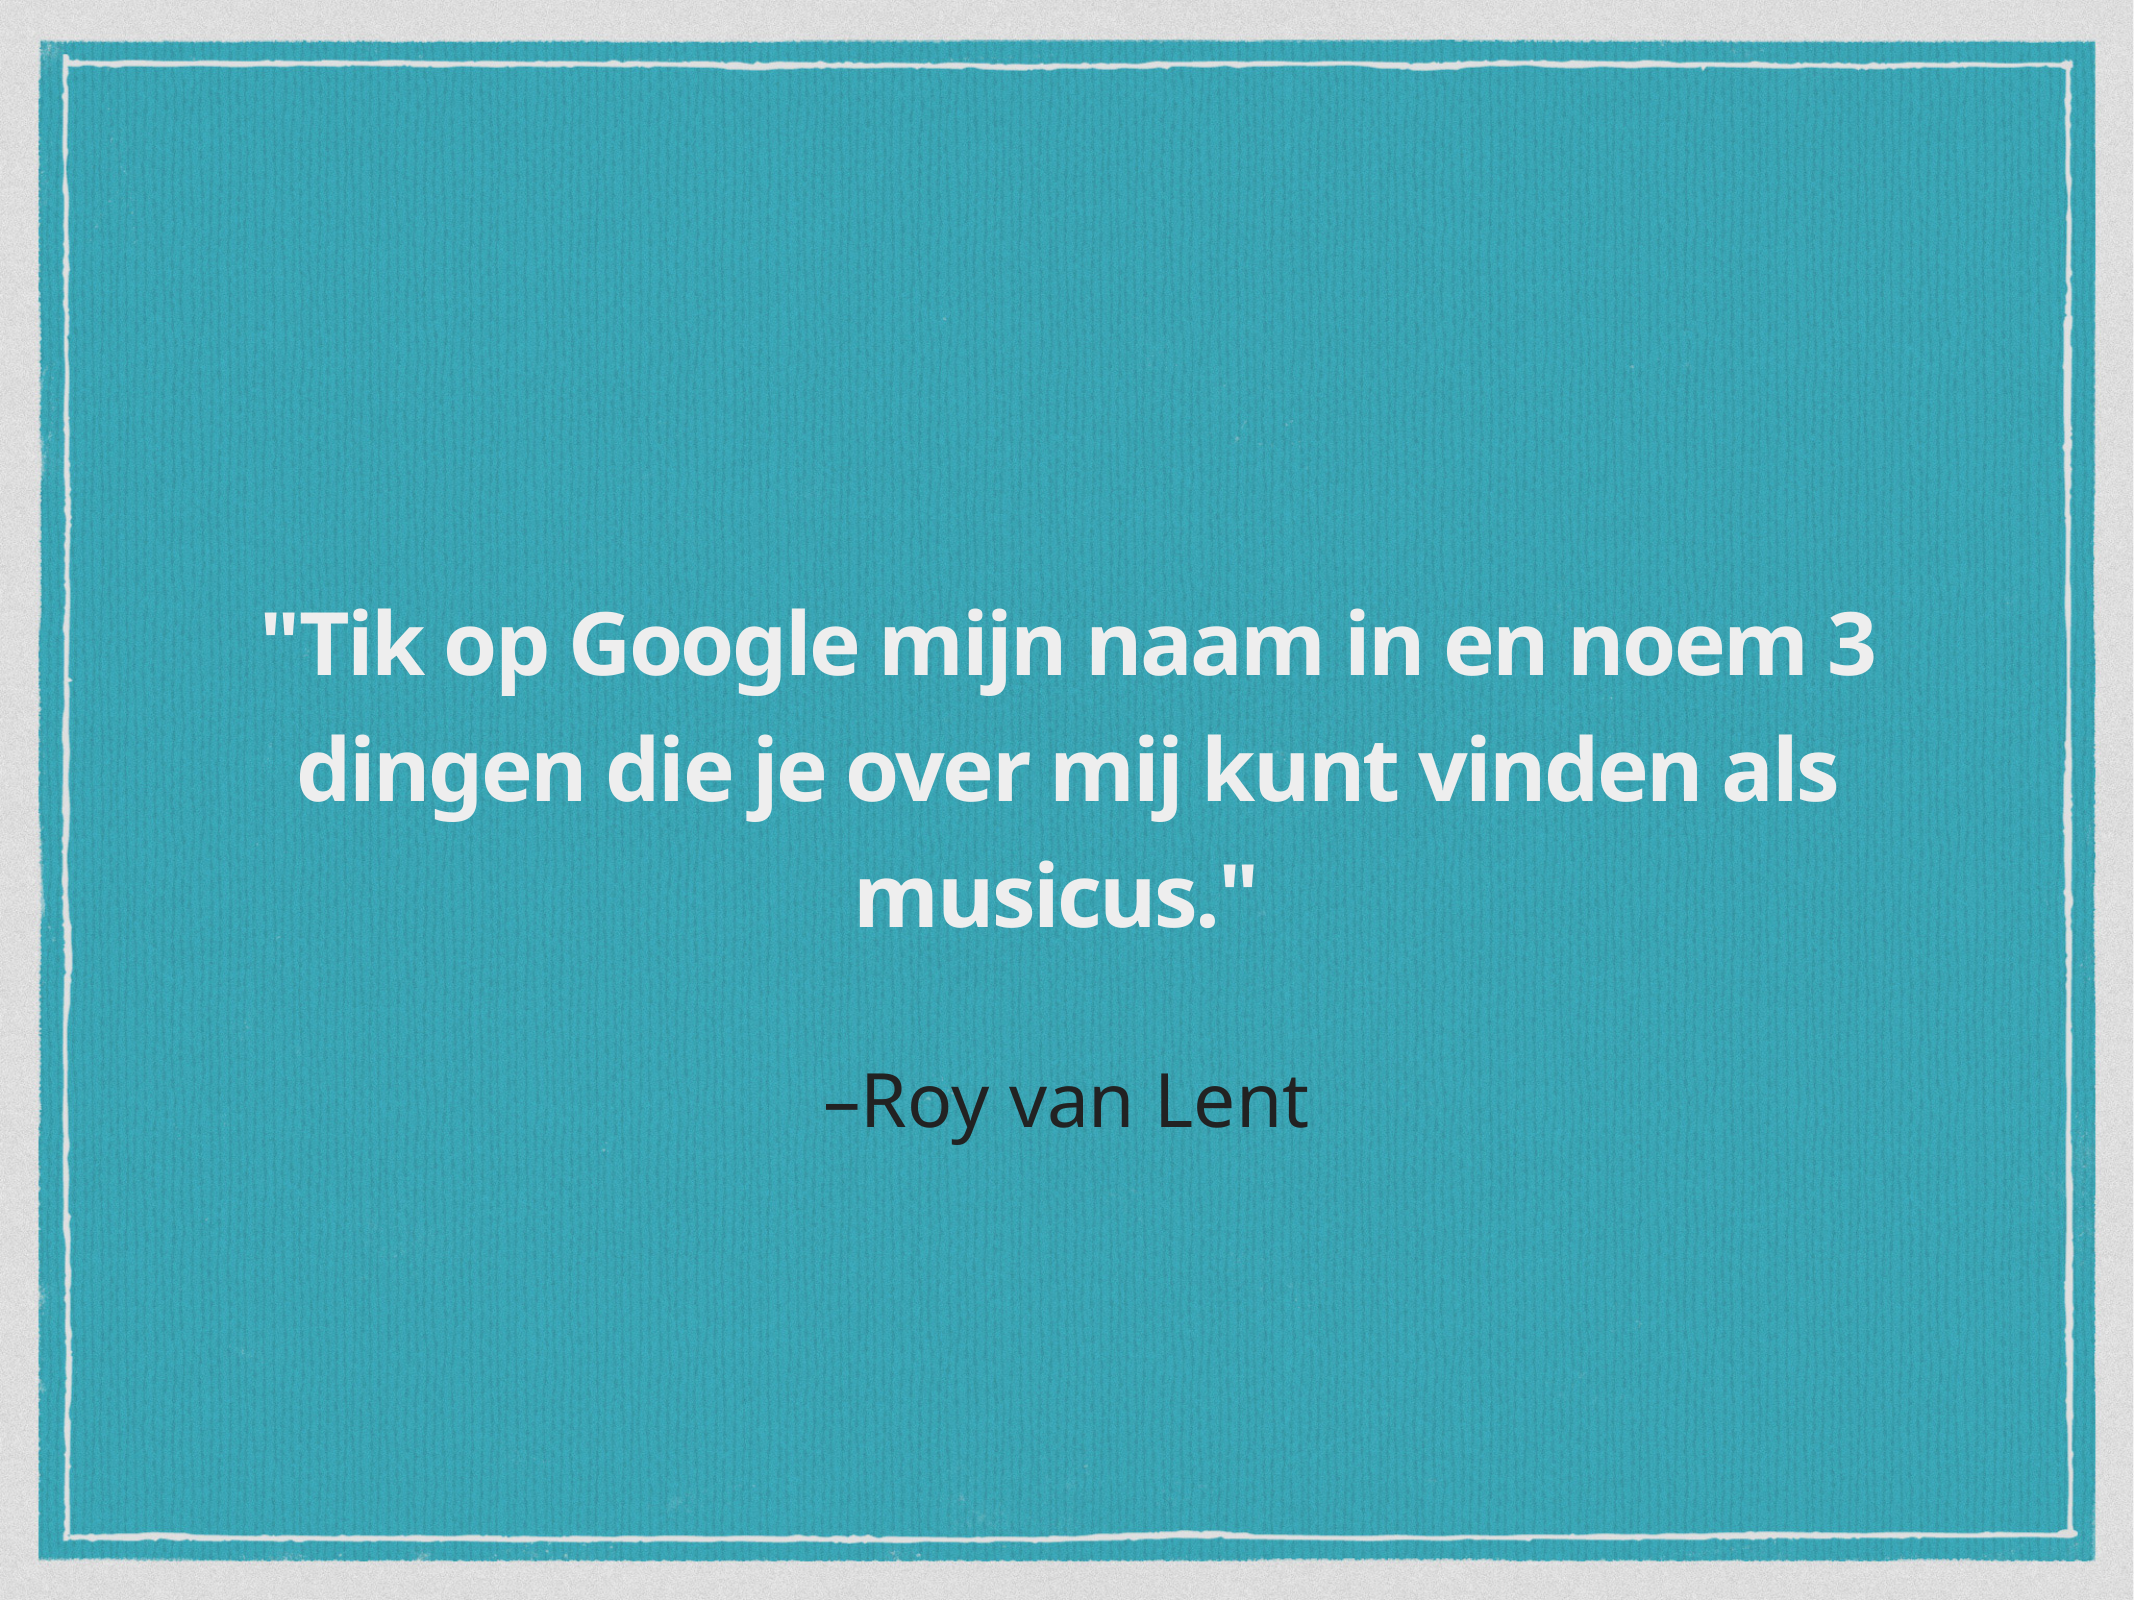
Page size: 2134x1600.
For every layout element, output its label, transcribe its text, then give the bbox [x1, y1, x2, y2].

list –Roy van Lent [207, 1043, 1926, 1151]
picture [0, 0, 2134, 1600]
list "Tik op Google mijn naam in en noem 3 dingen die je over mij kunt vinden als musicus." [207, 566, 1926, 946]
